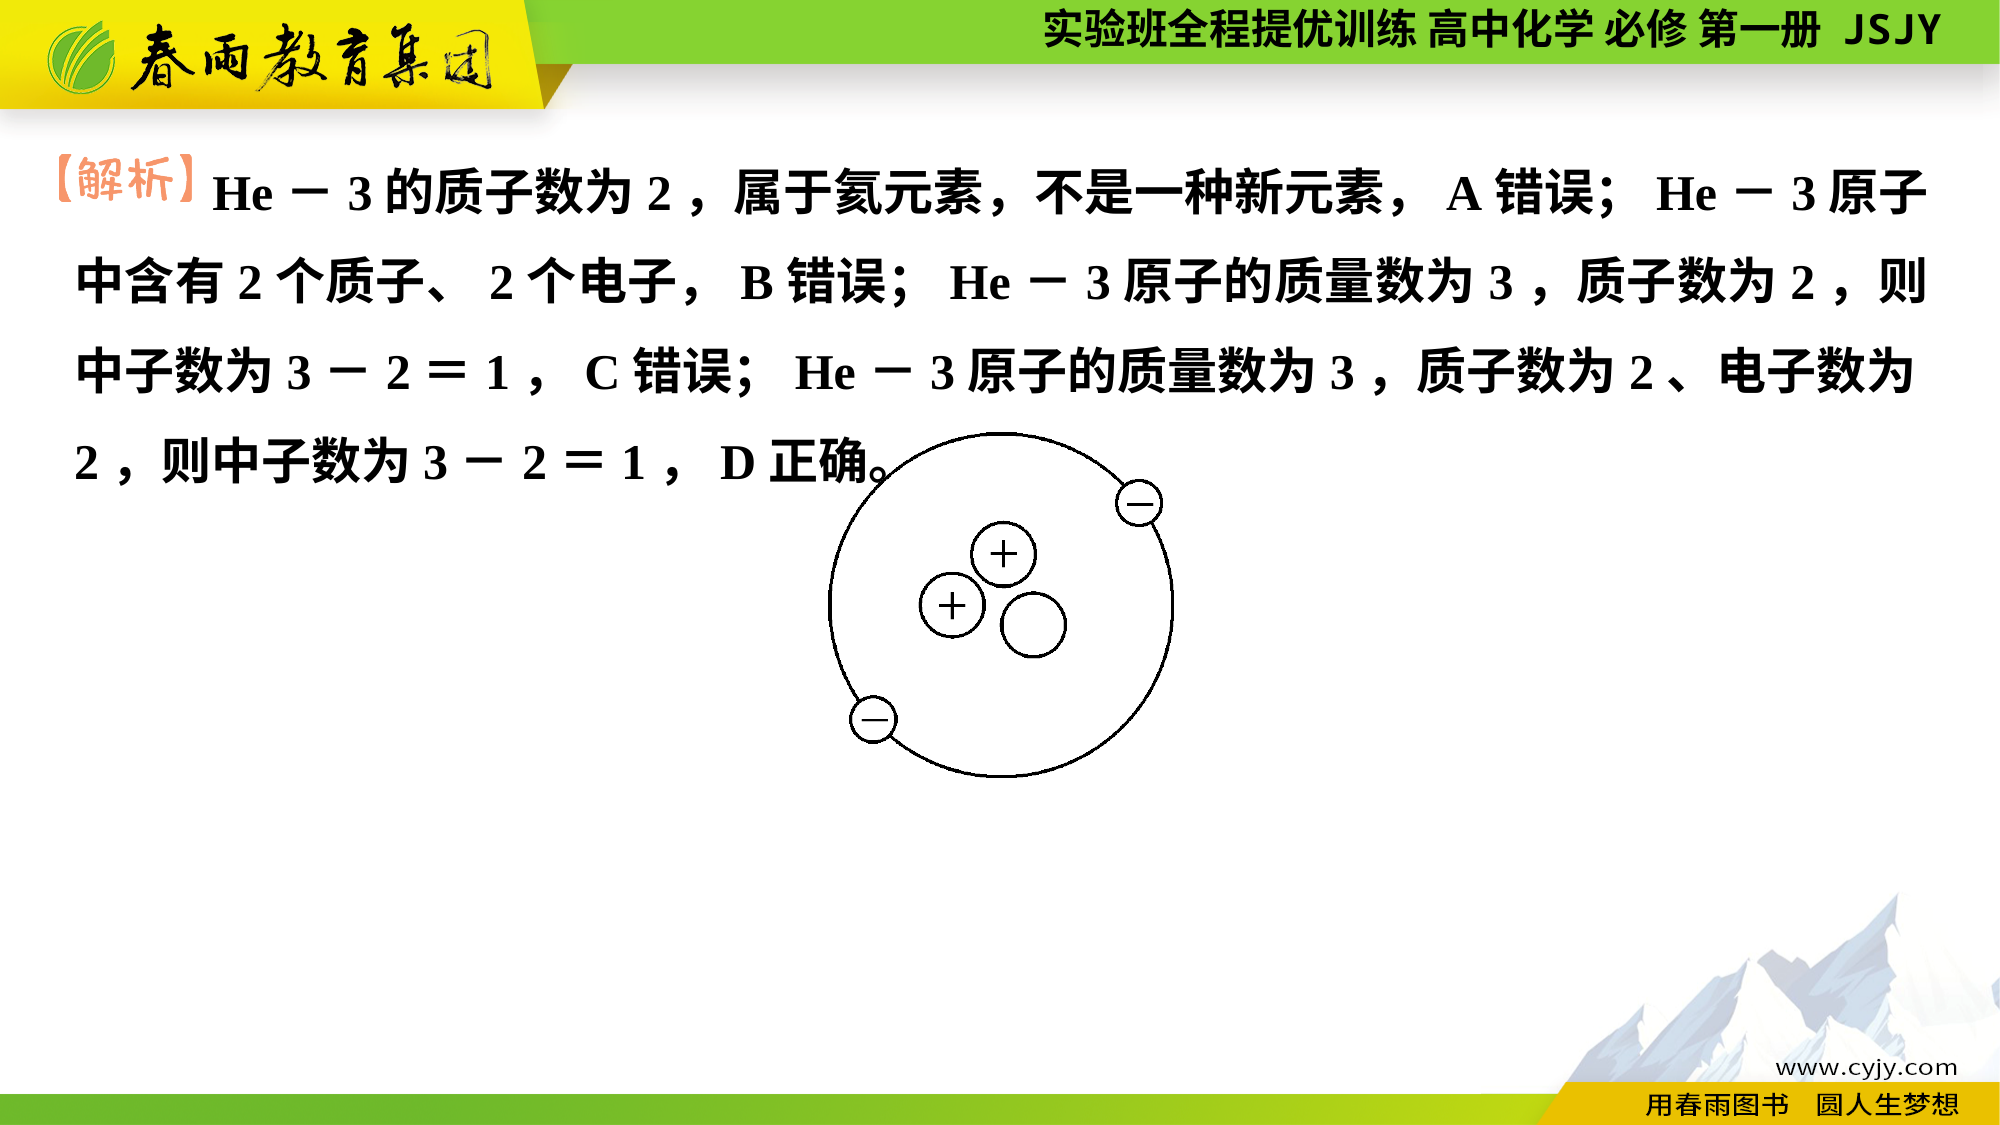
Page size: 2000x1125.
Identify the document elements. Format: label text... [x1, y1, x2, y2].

list He－3的质子数为2，属于氦元素，不是一种新元素，A错误；He－3原子中含有2个质子、2个电子，B错误；He－3原子的质量数为3，质子数为2，则中子数为3－2＝1，C错误；He－3原子的质量数为3，质子数为2、电子数为2，则中子数为3－2＝1，D正确。 [59, 122, 1944, 490]
picture [0, 0, 2000, 1125]
